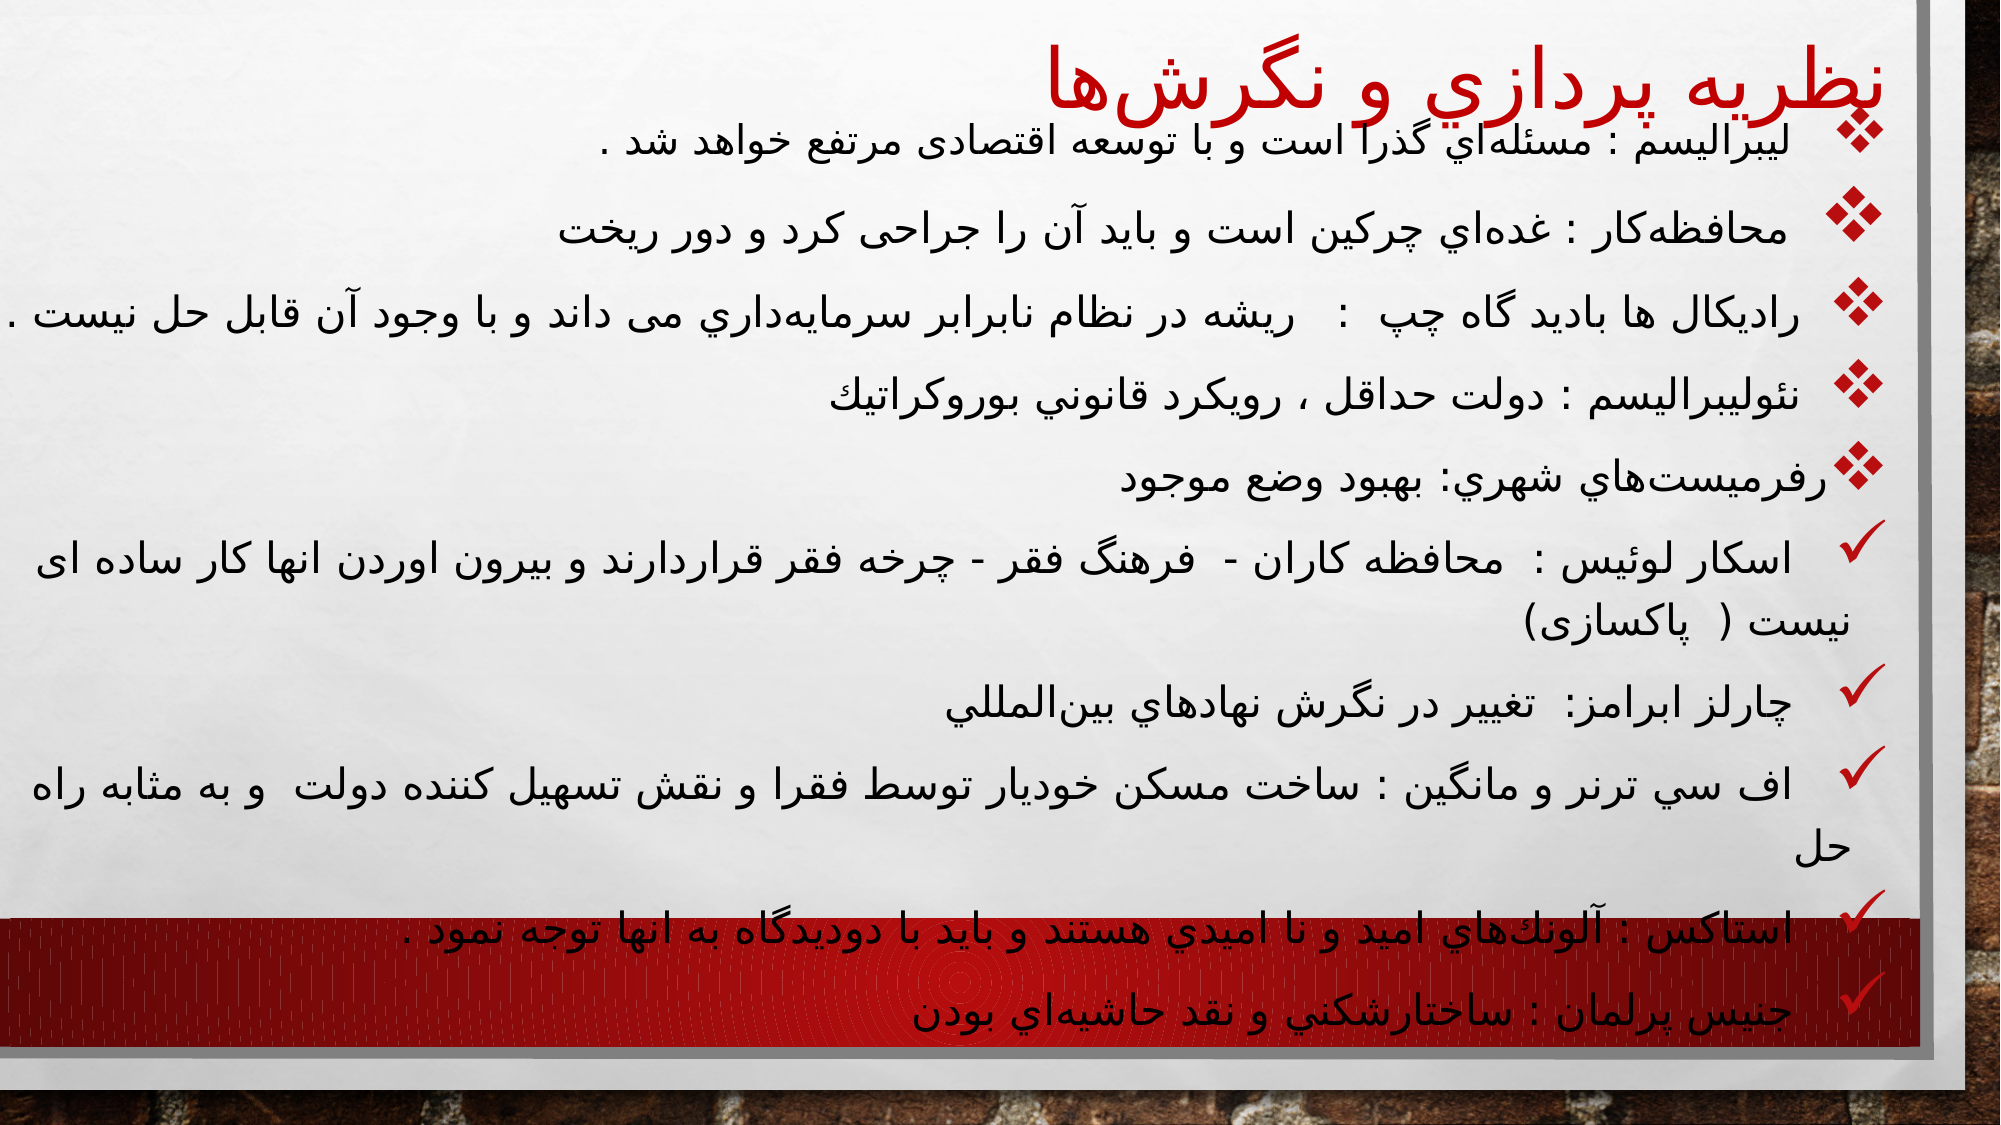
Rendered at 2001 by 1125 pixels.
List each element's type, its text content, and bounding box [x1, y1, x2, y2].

picture [0, 0, 2000, 1125]
list ليبراليسم : مسئله‌اي گذرا است و با توسعه اقتصادی مرتفع خواهد شد . محافظه‌كار : غده‌اي چركين است و باید آن را جراحی کرد و دور ریخت راديكال ها بادید گاه چپ : ريشه در نظام نابرابر سرمايه‌داري می داند و با وجود آن قابل حل نیست . نئوليبراليسم : دولت حداقل ، رويكرد قانوني بوروكراتيك رفرميست‌هاي شهري: بهبود وضع موجود اسكار لوئيس : محافظه کاران - فرهنگ فقر - چرخه فقر قراردارند و بیرون اوردن انها کار ساده ای نیست ( پاکسازی) چارلز ابرامز: تغيير در نگرش نهادهاي بين‌المللي اف سي ترنر و مانگين : ساخت مسکن خودیار توسط فقرا و نقش تسهیل کننده دولت و به مثابه راه حل استاكس : آلونك‌هاي اميد و نا اميدي هستند و باید با دودیدگاه به انها توجه نمود . جنيس پرلمان : ساختارشكني و نقد حاشيه‌اي بودن [0, 81, 1905, 1057]
title نظريه پردازي و نگرش‌ها [1026, 0, 1905, 81]
